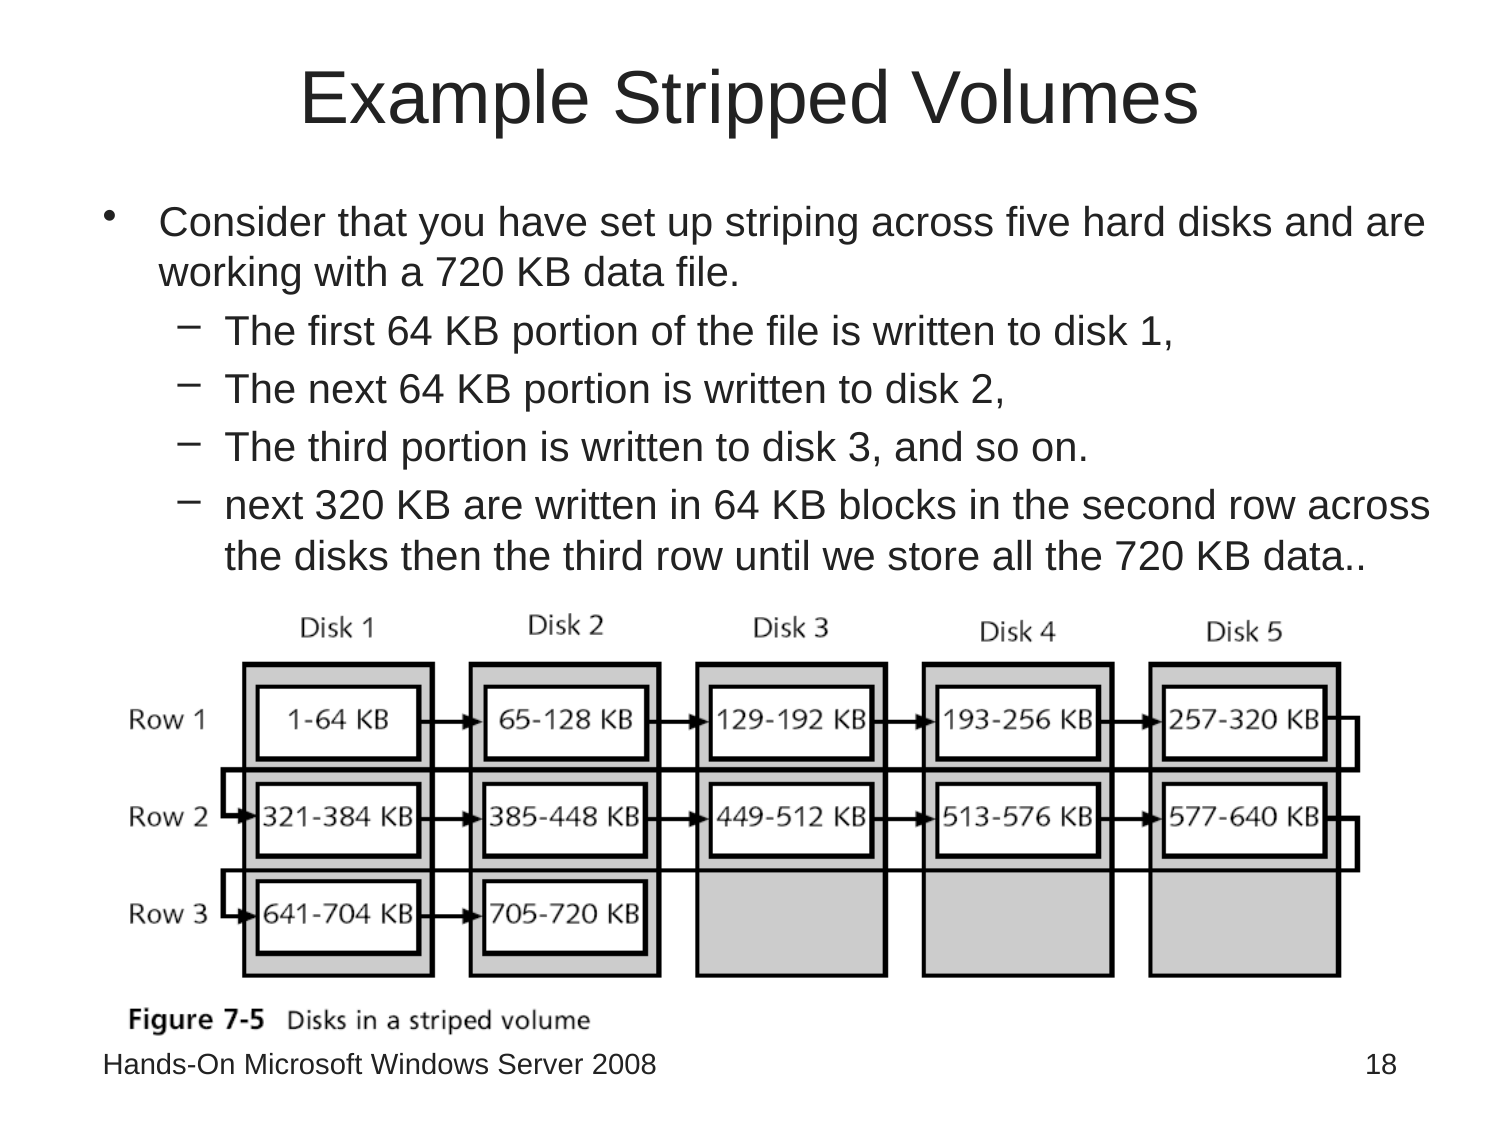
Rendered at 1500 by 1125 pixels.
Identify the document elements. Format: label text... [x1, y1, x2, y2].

picture [124, 612, 1363, 1045]
title Example Stripped Volumes [87, 0, 1413, 187]
list Consider that you have set up striping across five hard disks and are working with a 720 KB data file. The first 64 KB portion of the file is written to disk 1, The next 64 KB portion is written to disk 2, The third portion is written to disk 3, and so on. next 320 KB are written in 64 KB blocks in the second row across the disks then the third row until we store all the 720 KB data.. [87, 187, 1451, 938]
footer Hands-On Microsoft Windows Server 2008 [87, 1037, 1051, 1101]
slide_number 18 [1074, 1037, 1413, 1101]
